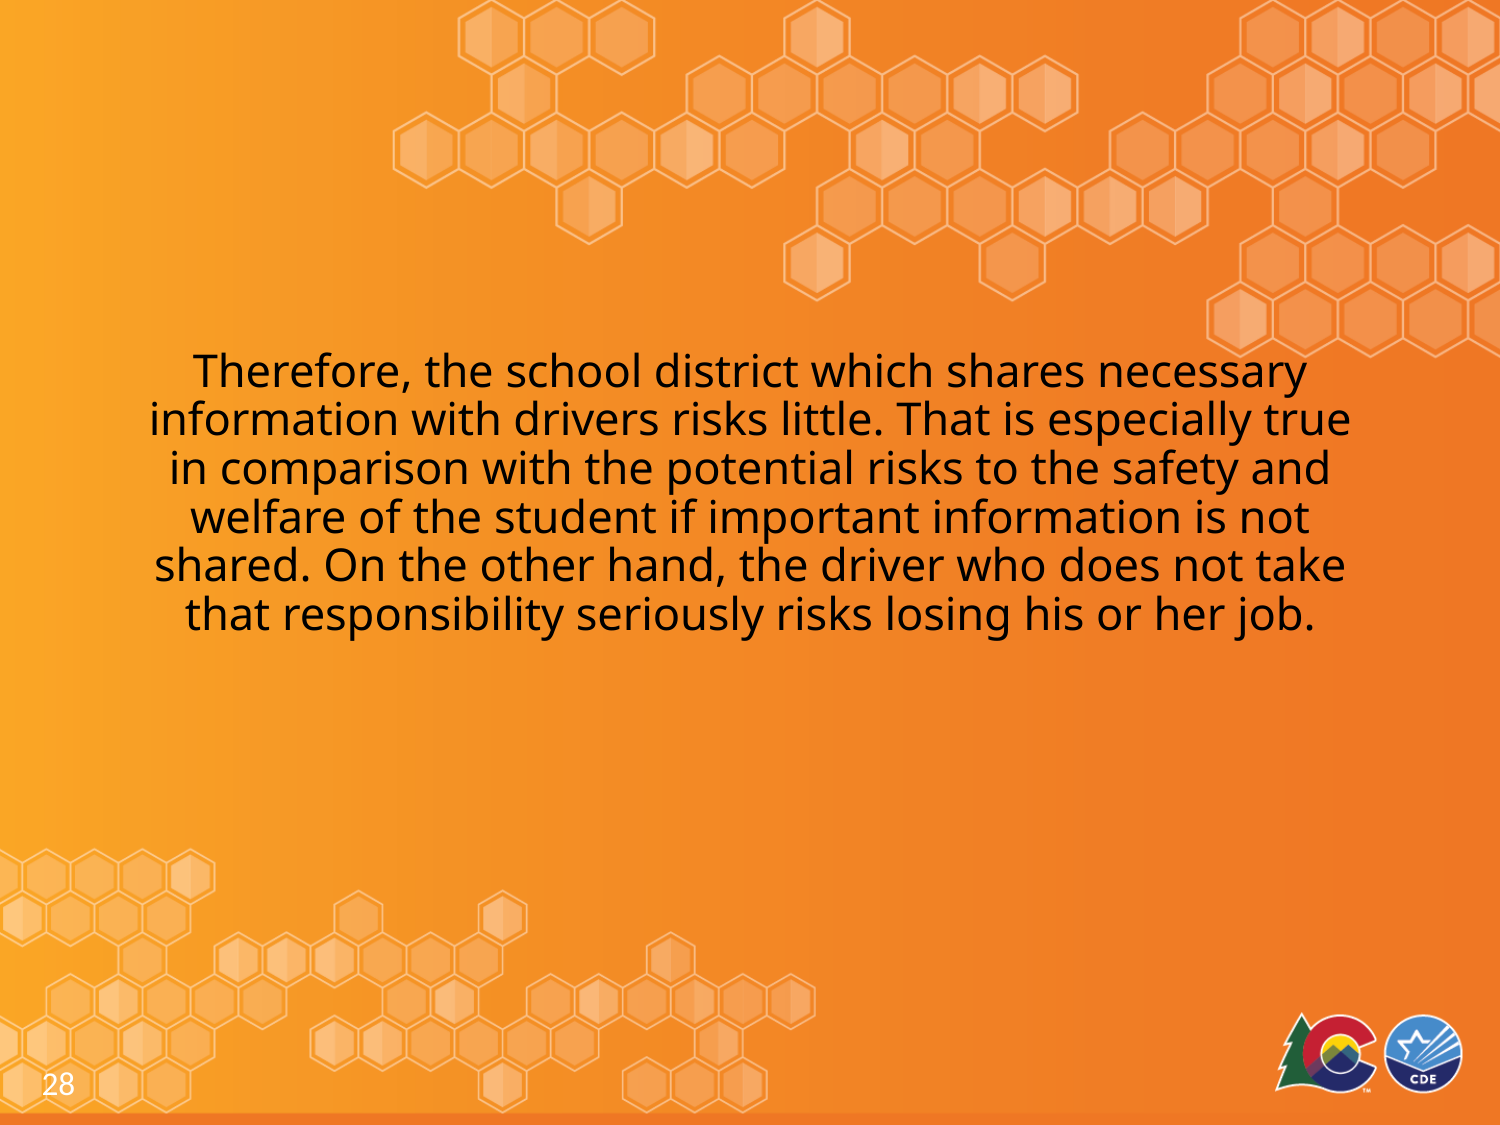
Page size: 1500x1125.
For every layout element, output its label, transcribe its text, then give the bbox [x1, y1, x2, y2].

title Therefore, the school district which shares necessary information with drivers risks little. That is especially true in comparison with the potential risks to the safety and welfare of the student if important information is not shared. On the other hand, the driver who does not take that responsibility seriously risks losing his or her job. [112, 340, 1388, 725]
picture [0, 0, 1500, 1125]
slide_number 28 [26, 1054, 365, 1115]
